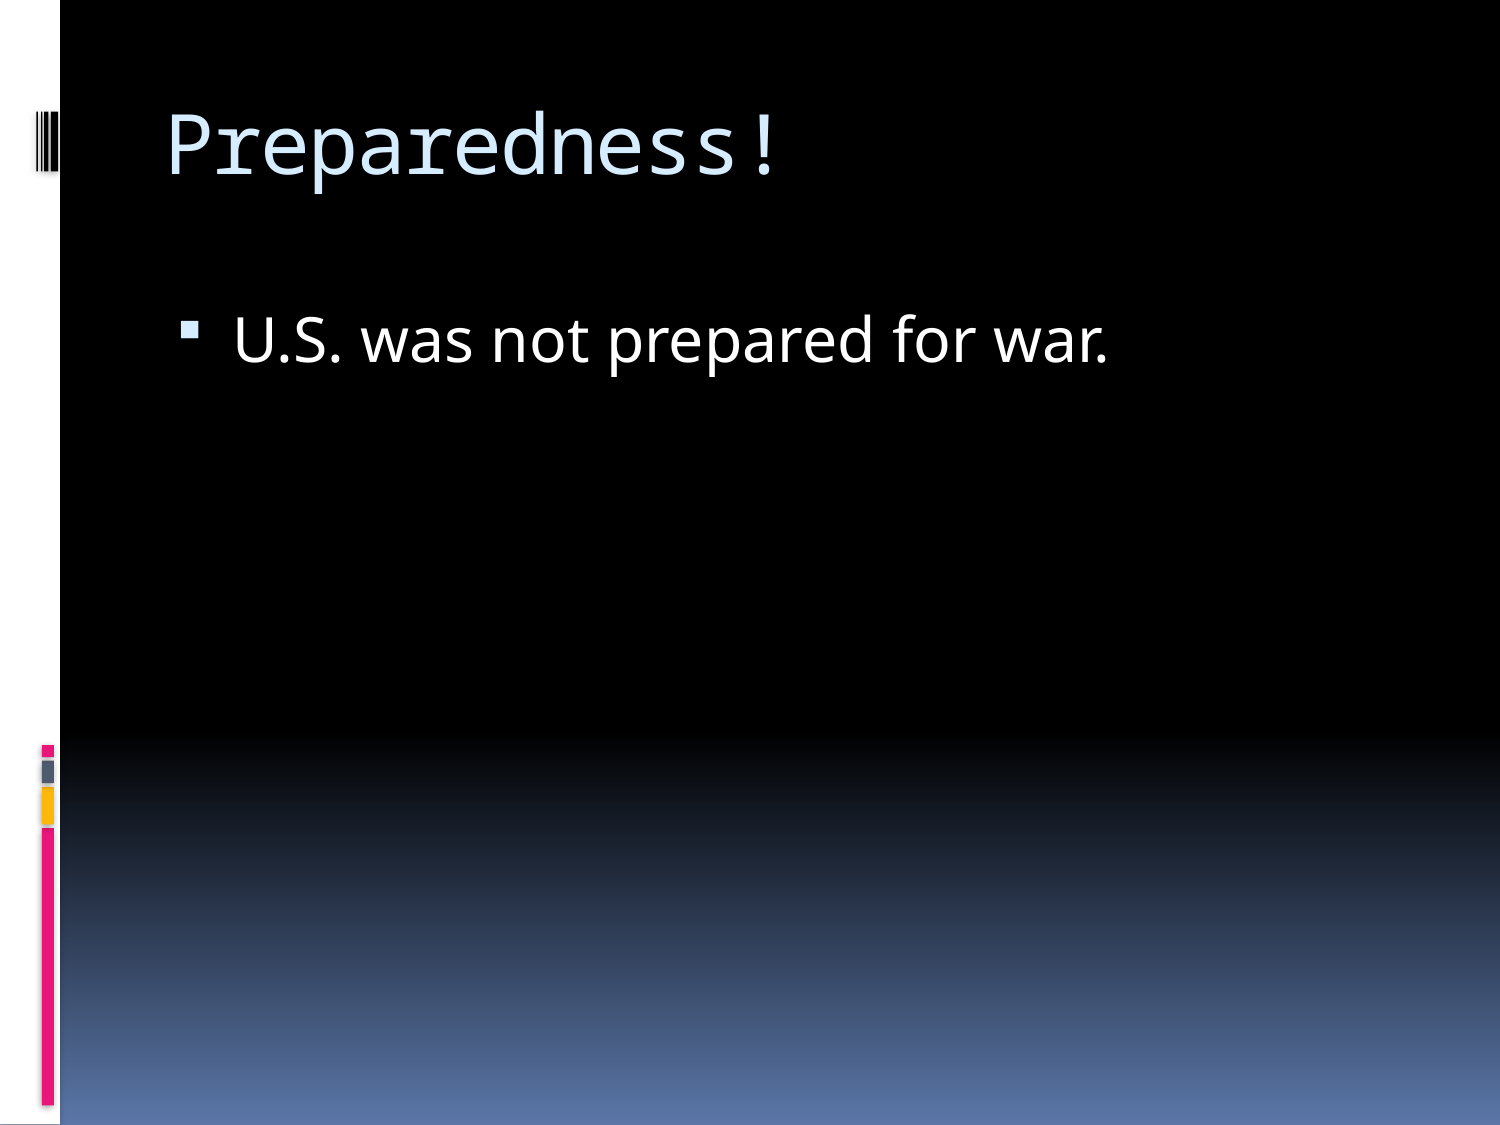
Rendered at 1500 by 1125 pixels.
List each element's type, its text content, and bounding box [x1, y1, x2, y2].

title Preparedness! [150, 83, 1425, 234]
list U.S. was not prepared for war. [150, 292, 1425, 1043]
